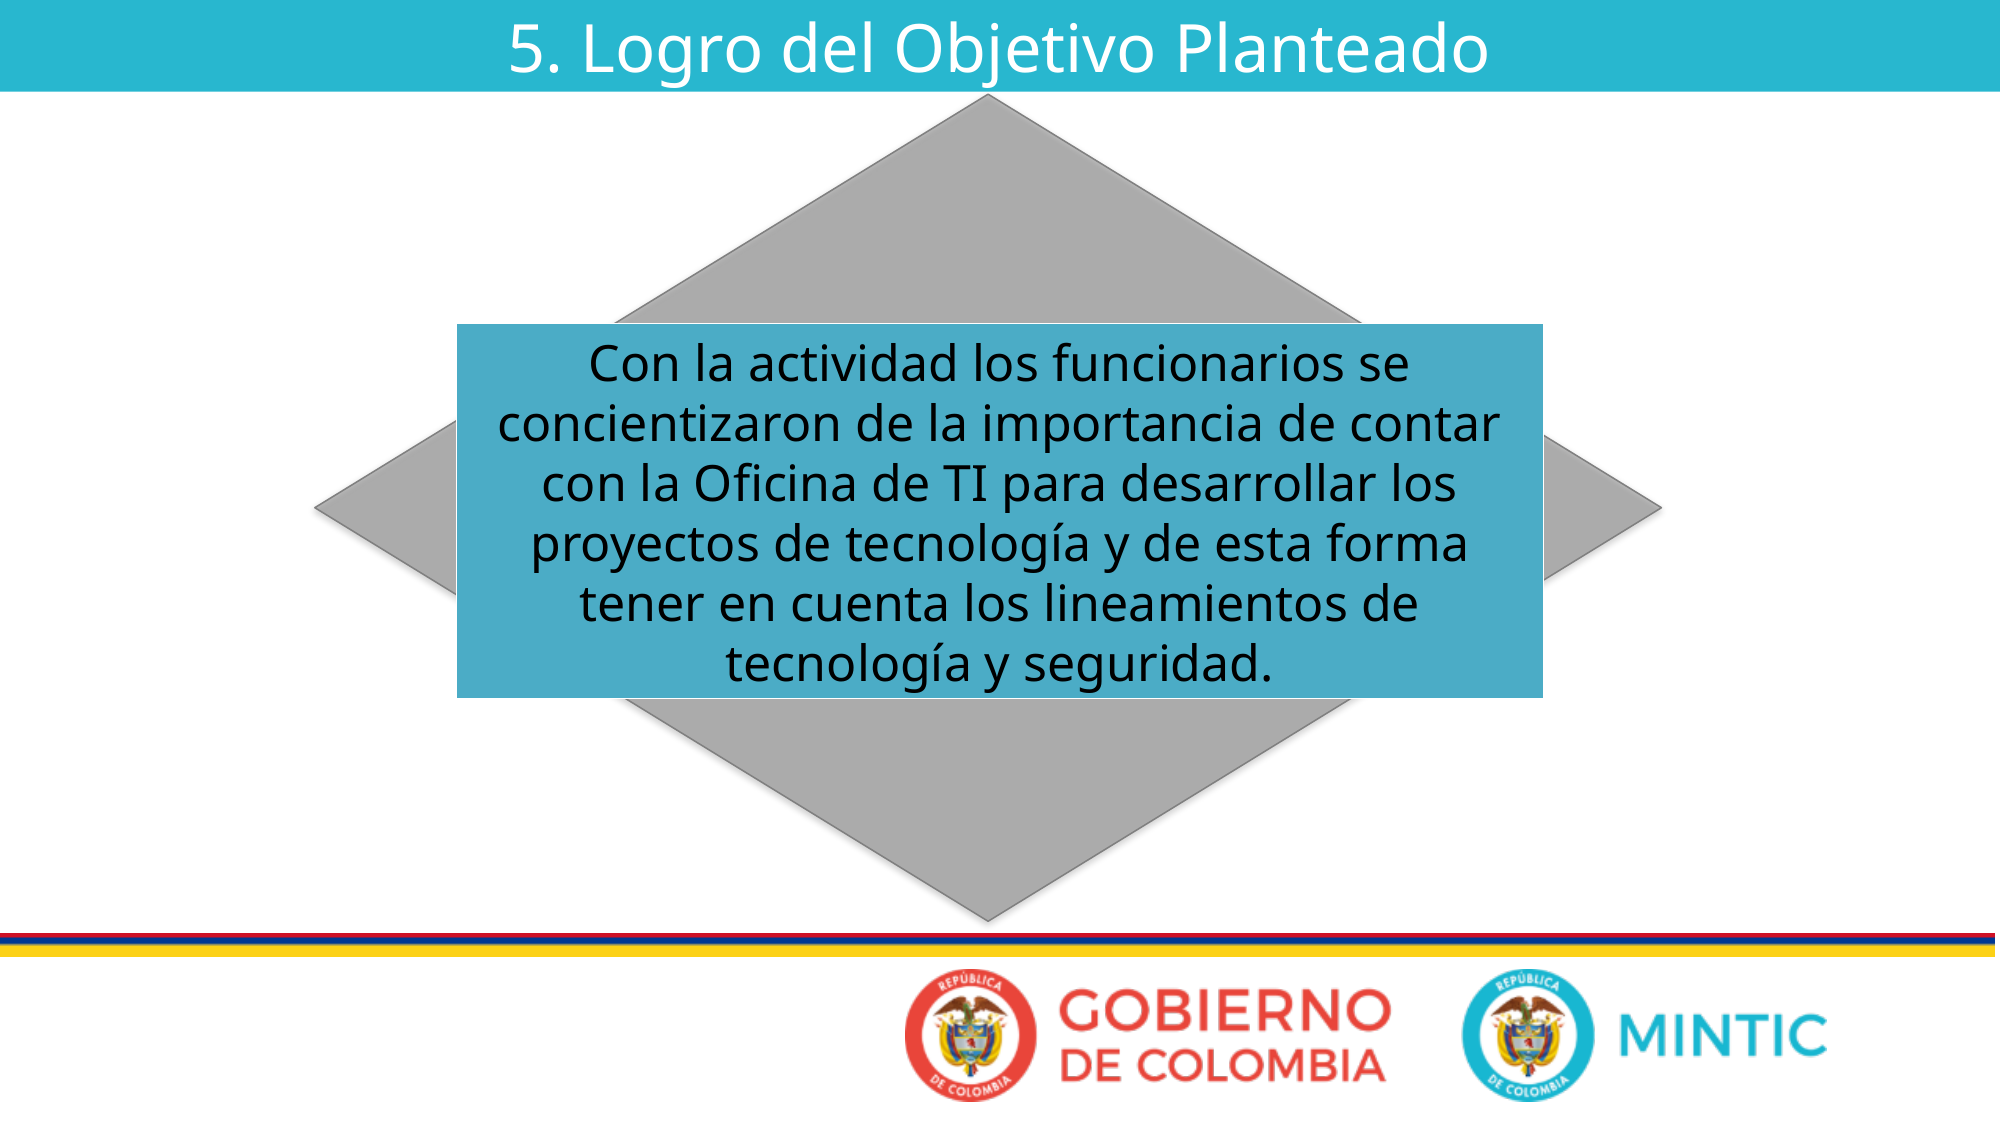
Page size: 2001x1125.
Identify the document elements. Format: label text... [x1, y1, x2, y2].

text_box 5. Logro del Objetivo Planteado [0, 0, 2000, 94]
text_box Con la actividad los funcionarios se concientizaron de la importancia de contar con la Oficina de TI para desarrollar los proyectos de tecnología y de esta forma tener en cuenta los lineamientos de tecnología y seguridad. [456, 323, 1544, 699]
text_box [1544, 434, 1663, 581]
text_box [614, 94, 1363, 323]
text_box [624, 699, 1352, 922]
text_box [314, 420, 456, 596]
picture [905, 969, 1827, 1102]
picture [0, 933, 1995, 957]
